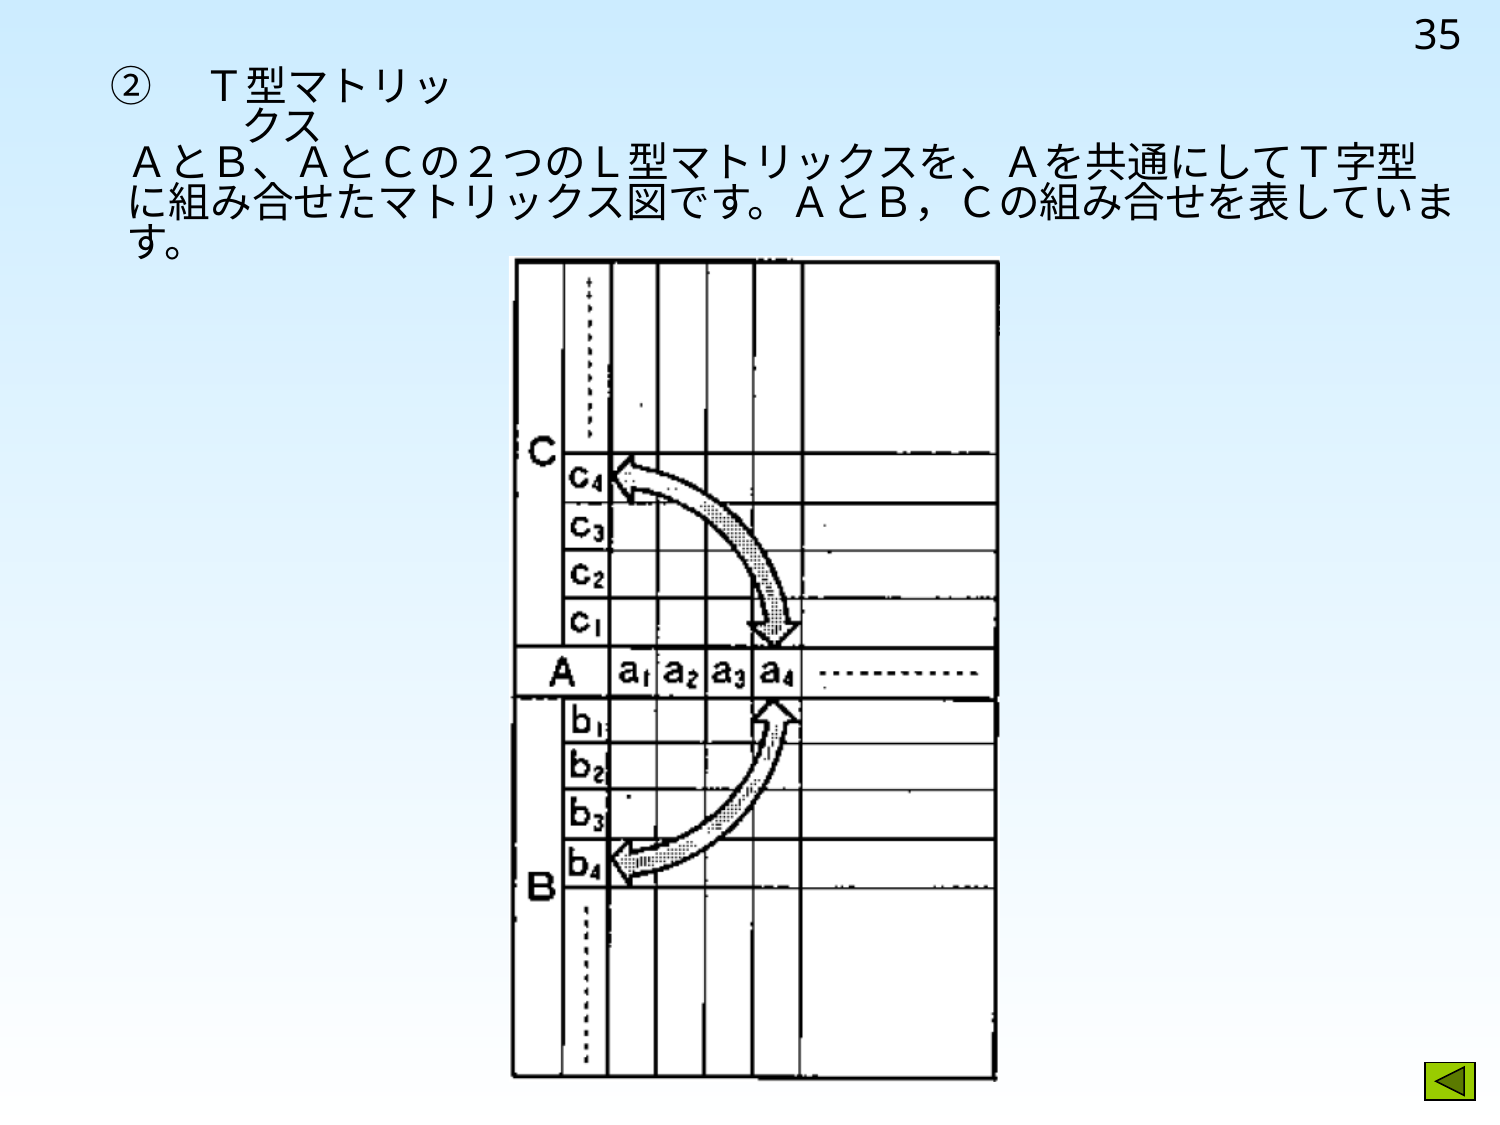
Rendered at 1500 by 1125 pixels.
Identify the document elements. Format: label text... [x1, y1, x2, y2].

text_box [1425, 1062, 1476, 1101]
text_box ② Ｔ型マトリックス [88, 61, 476, 157]
text_box ＡとＢ、ＡとＣの２つのＬ型マトリックスを、Ａを共通にしてＴ字型に組み合せたマトリックス図です。ＡとＢ，Ｃの組み合せを表しています。 [112, 138, 1475, 274]
picture [508, 255, 1001, 1082]
text_box 35 [1376, 0, 1500, 65]
